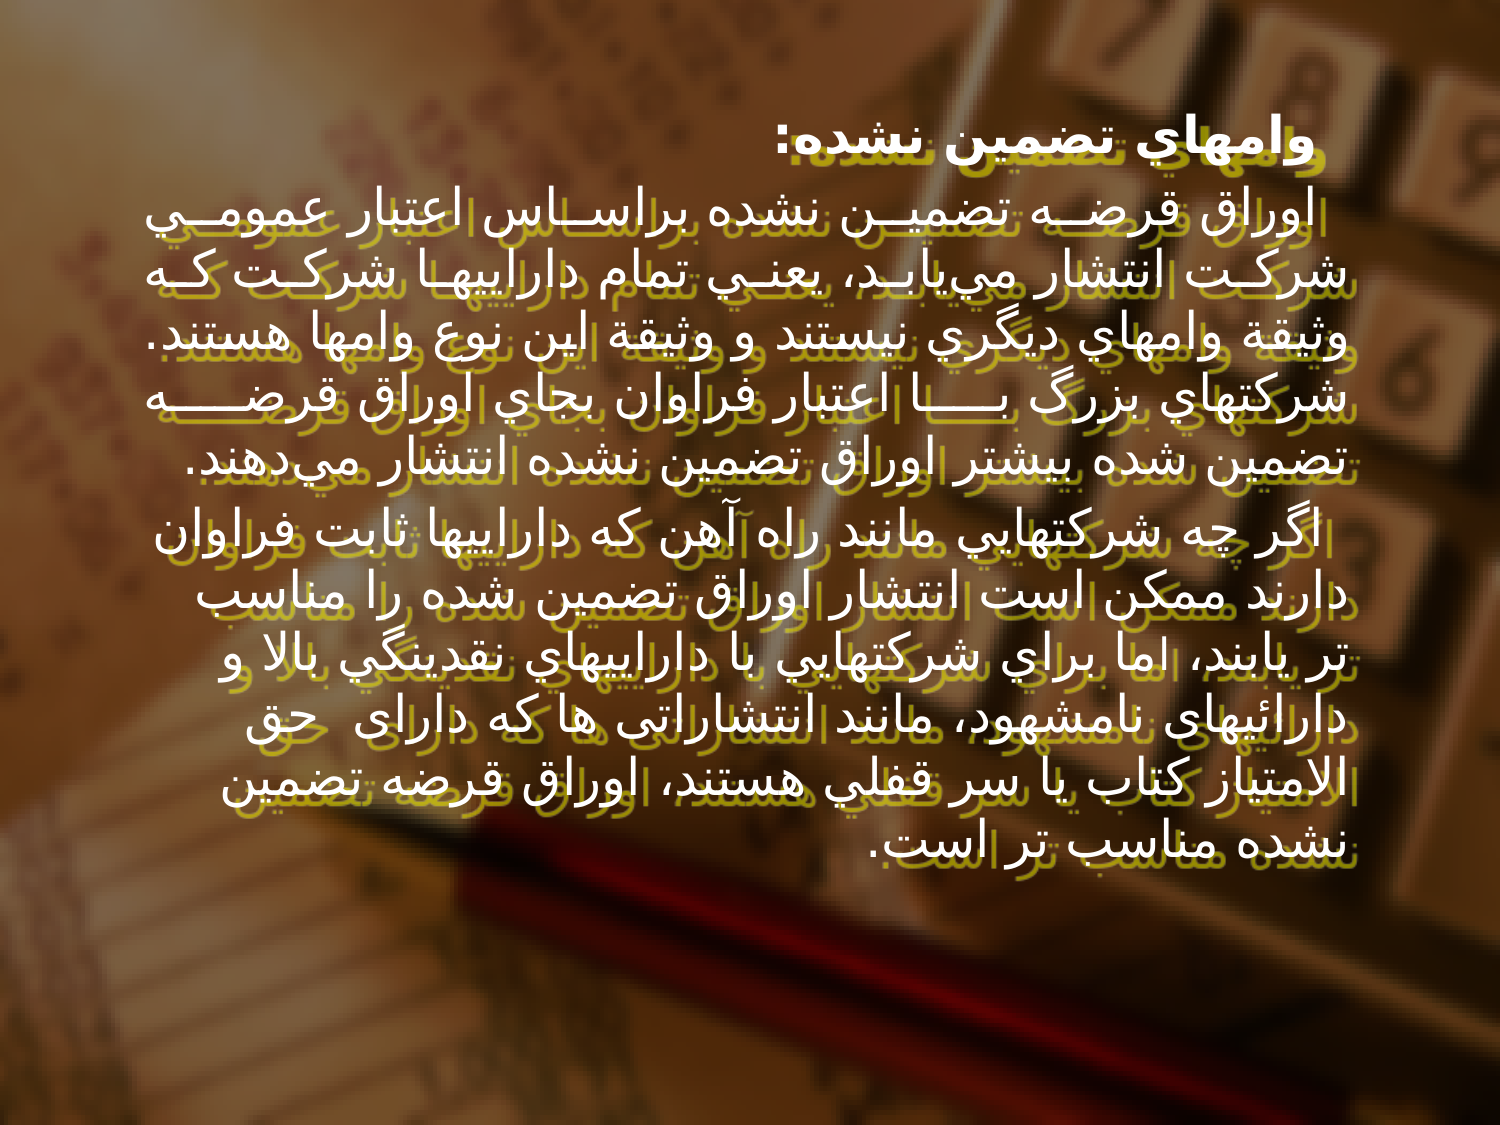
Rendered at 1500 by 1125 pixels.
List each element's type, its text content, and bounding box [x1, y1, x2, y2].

picture [0, 0, 1500, 1125]
list وامهاي تضمين نشده: اوراق قرضه تضمين نشده براساس اعتبار عمومي شركت انتشار مي‌يابد، يعني تمام داراييها شركت كه وثيقة وامهاي ديگري نيستند و وثيقة اين نوع وامها هستند. شركتهاي بزرگ با اعتبار فراوان بجاي اوراق قرضه تضمين شده بيشتر اوراق تضمين نشده انتشار مي‌دهند. اگر چه شركتهايي مانند راه آهن كه داراييها ثابت فراوان دارند ممكن است انتشار اوراق تضمين شده را مناسب تر يابند، اما براي شركتهايي با داراييهاي نقدينگي بالا و دارائیهای نامشهود، مانند انتشاراتی ها که دارای حق الامتياز كتاب يا سر قفلي هستند، اوراق قرضه تضمین نشده مناسب تر است. [128, 93, 1383, 938]
